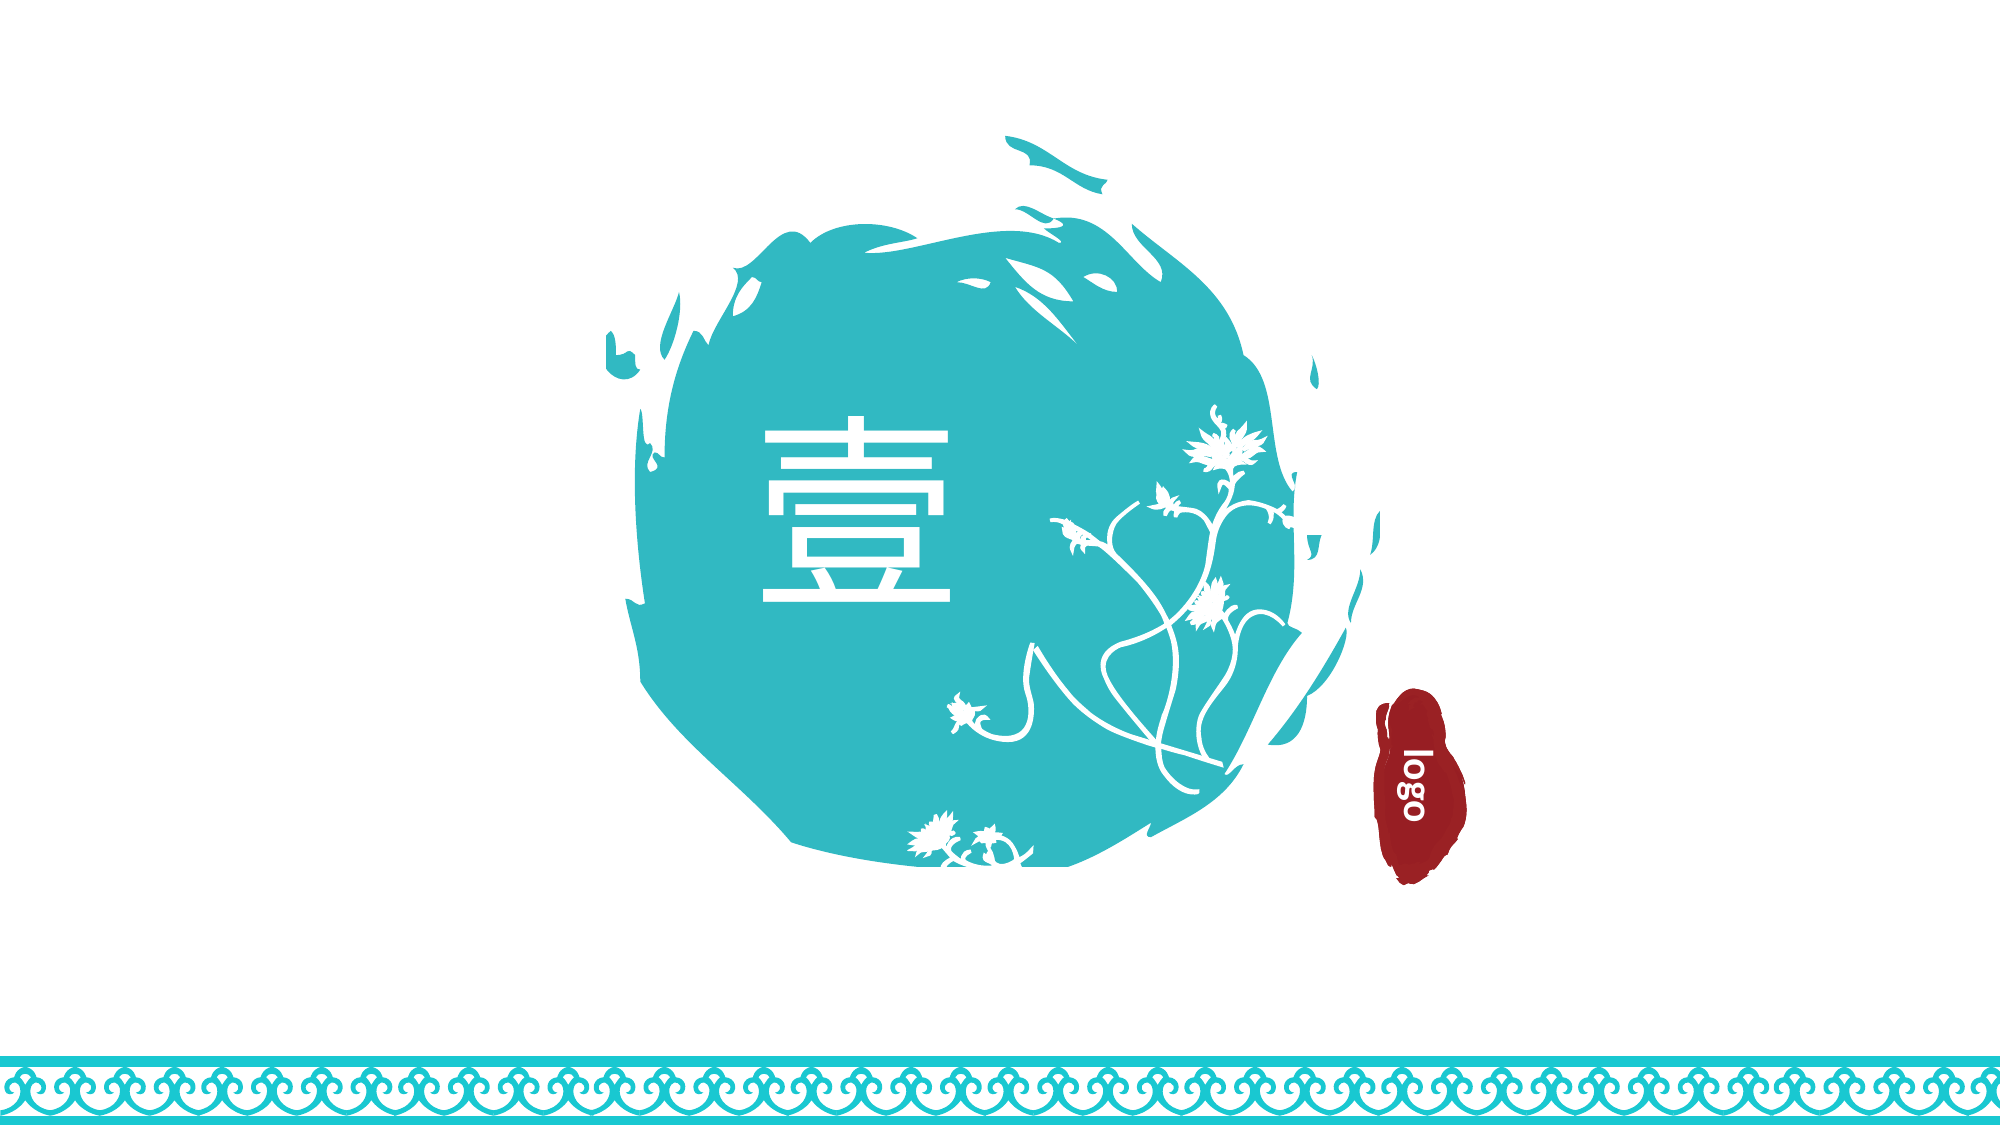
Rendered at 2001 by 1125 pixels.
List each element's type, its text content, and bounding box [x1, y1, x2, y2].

text_box 壹 [737, 375, 869, 641]
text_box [1373, 687, 1467, 985]
